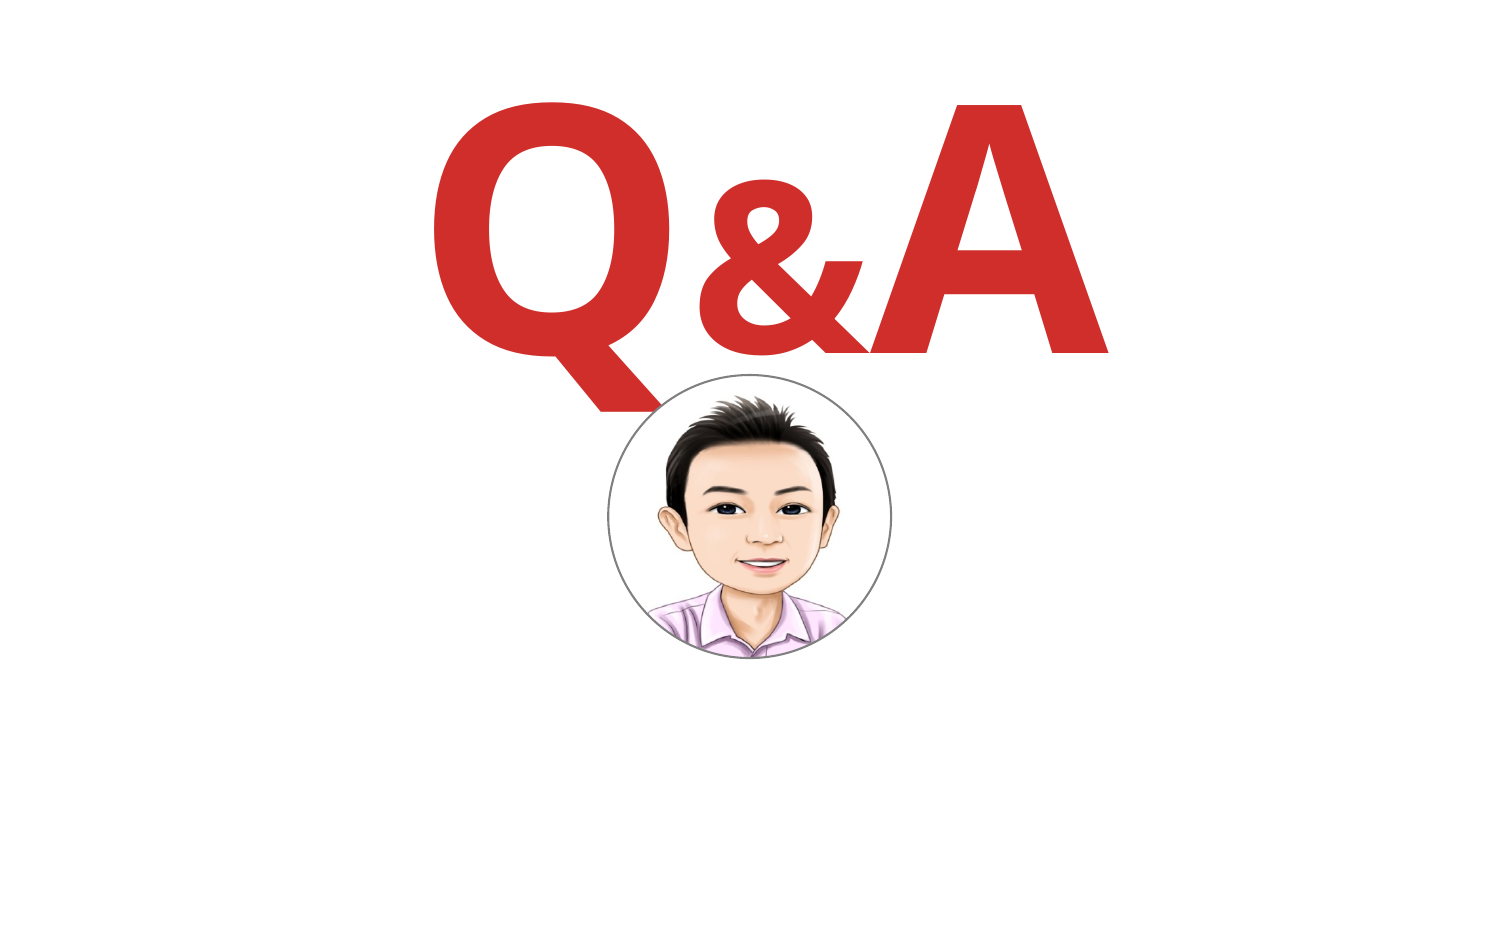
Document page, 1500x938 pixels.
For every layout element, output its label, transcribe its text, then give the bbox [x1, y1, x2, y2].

text_box Q&A [277, 0, 1247, 430]
text_box [606, 372, 894, 661]
